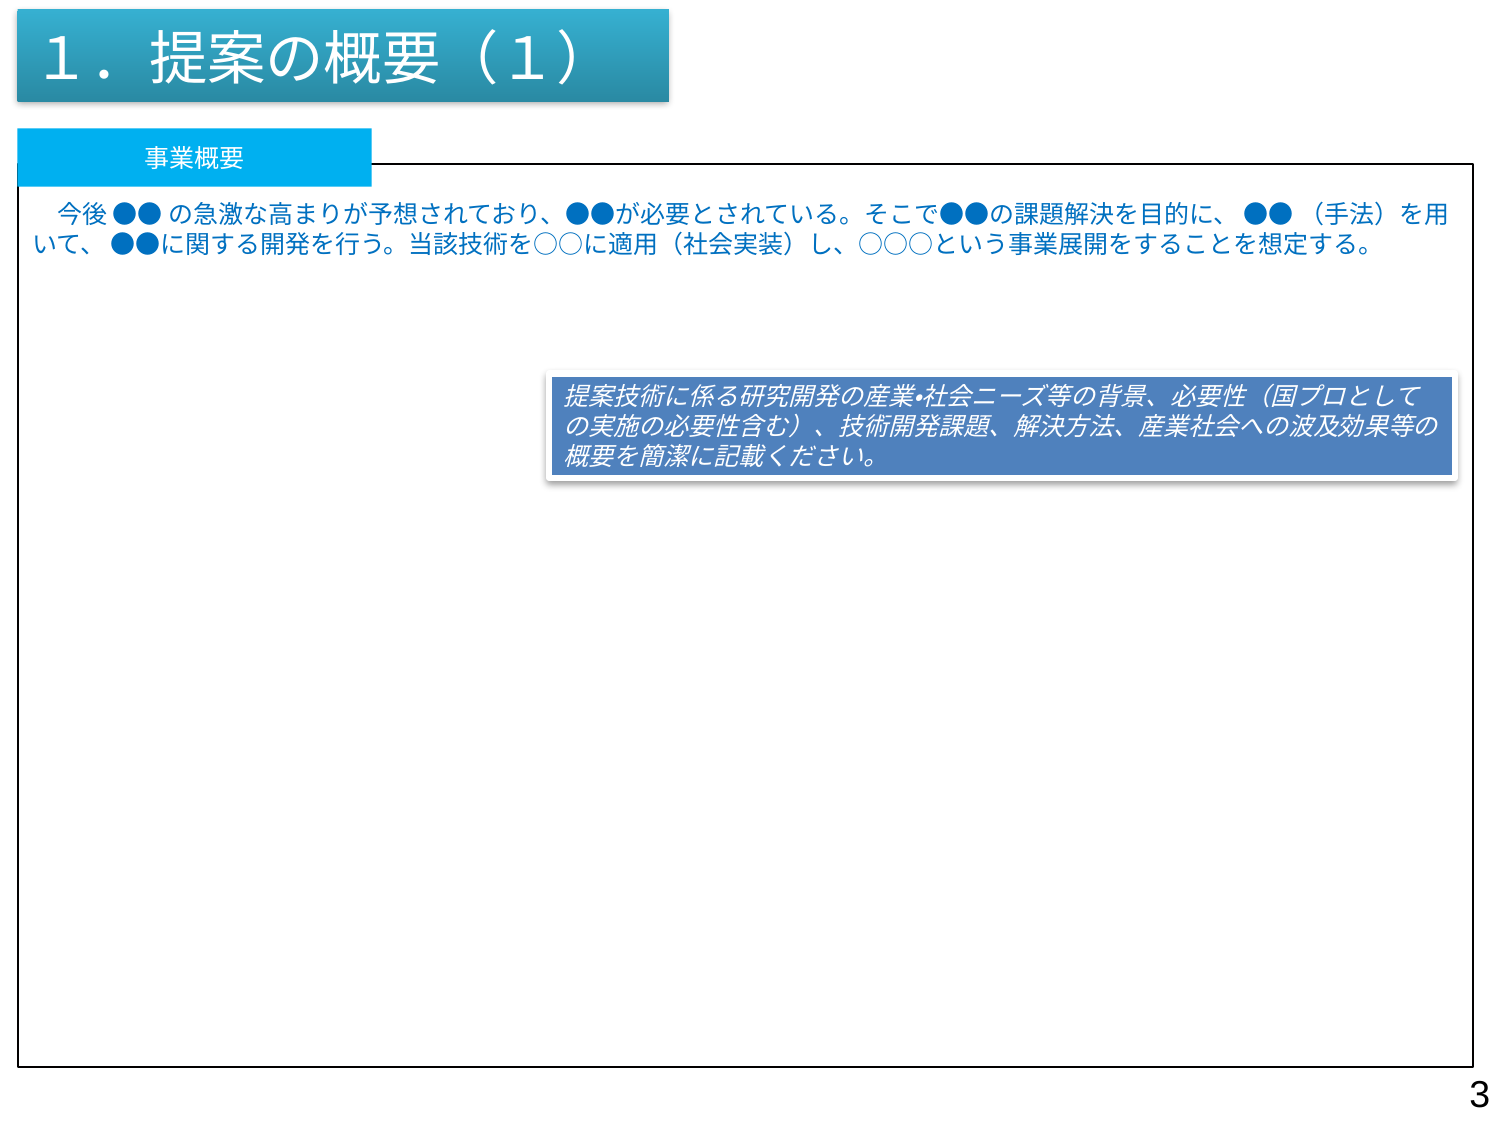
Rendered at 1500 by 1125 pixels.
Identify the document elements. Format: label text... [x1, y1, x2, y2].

title １．提案の概要（１） [17, 9, 669, 102]
text_box 事業概要 [15, 126, 374, 189]
text_box 今後 ●● の急激な高まりが予想されており、●●が必要とされている。そこで●●の課題解決を目的に、 ●● （手法）を用いて、 ●●に関する開発を行う。当該技術を○○に適用（社会実装）し、○○○という事業展開をすることを想定する。 [17, 190, 1473, 266]
text_box 3 [1402, 1074, 1491, 1112]
text_box [16, 162, 1475, 1069]
